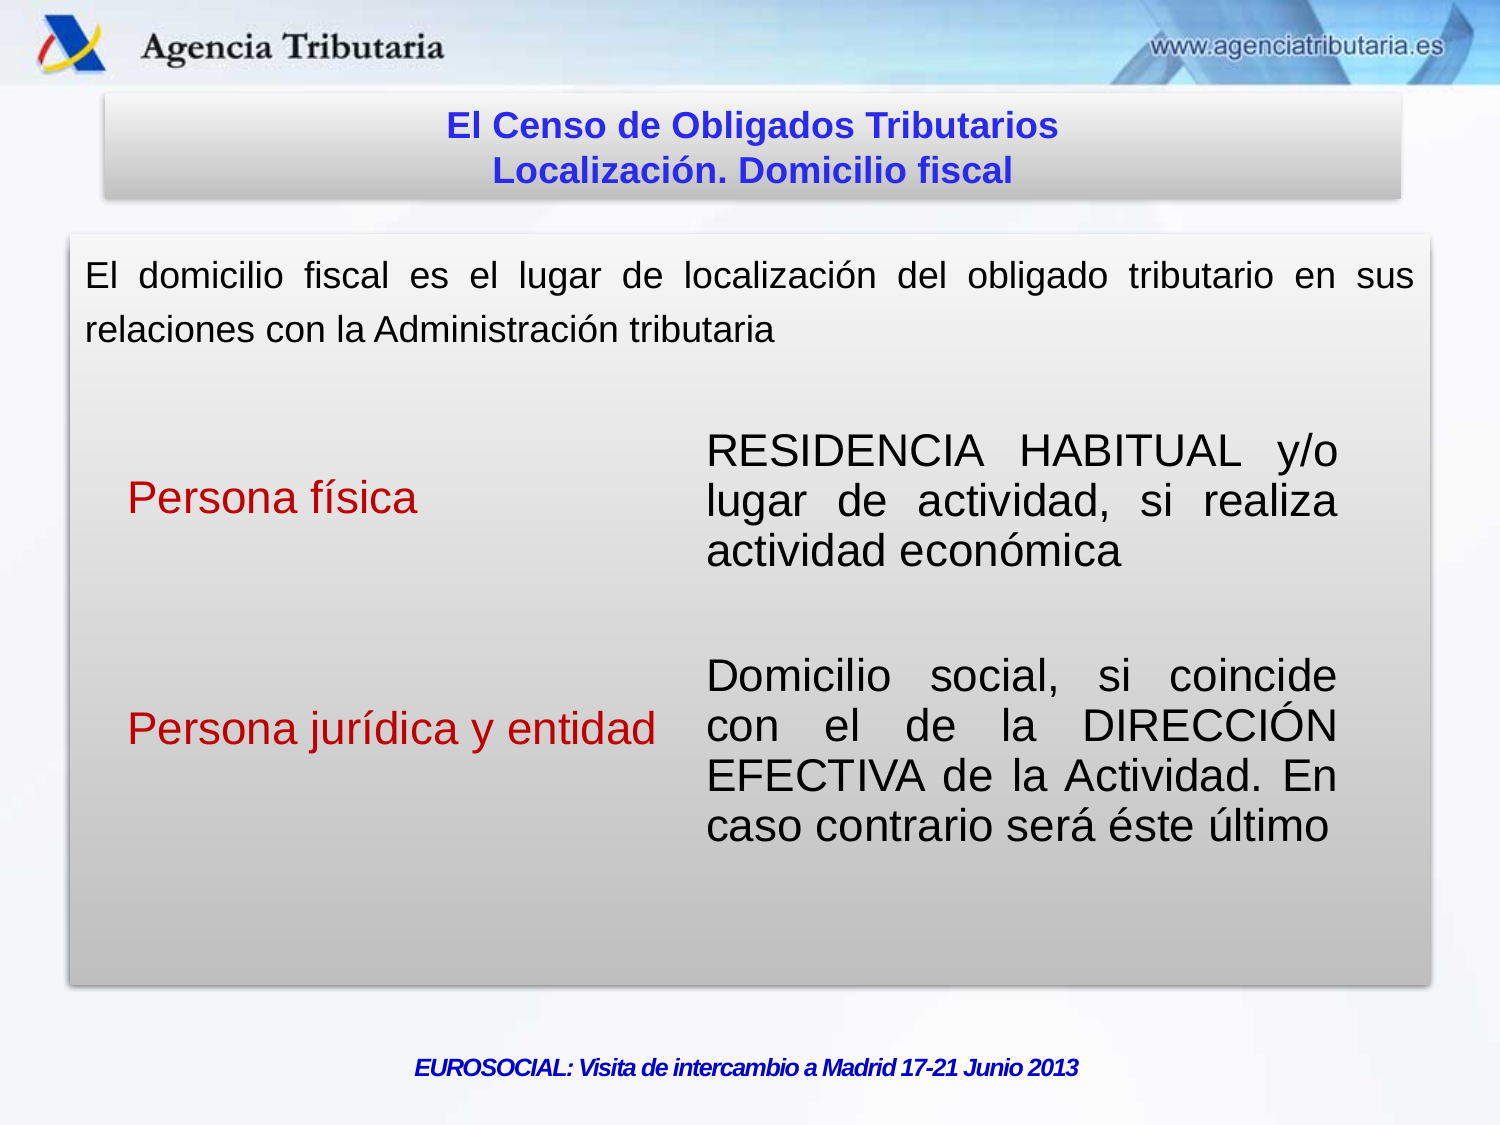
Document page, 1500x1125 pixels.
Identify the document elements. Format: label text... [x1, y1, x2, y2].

text_box El Censo de Obligados Tributarios Localización. Domicilio fiscal [105, 93, 1401, 199]
text_box El domicilio fiscal es el lugar de localización del obligado tributario en sus relaciones con la Administración tributaria [70, 234, 1430, 985]
text_box Persona física Persona jurídica y entidad [112, 457, 691, 821]
text_box RESIDENCIA HABITUAL y/o lugar de actividad, si realiza actividad económica Domicilio social, si coincide con el de la DIRECCIÓN EFECTIVA de la Actividad. En caso contrario será éste último [691, 417, 1354, 856]
picture [0, 0, 1500, 1125]
text_box EUROSOCIAL: Visita de intercambio a Madrid 17-21 Junio 2013 [46, 1044, 1454, 1090]
